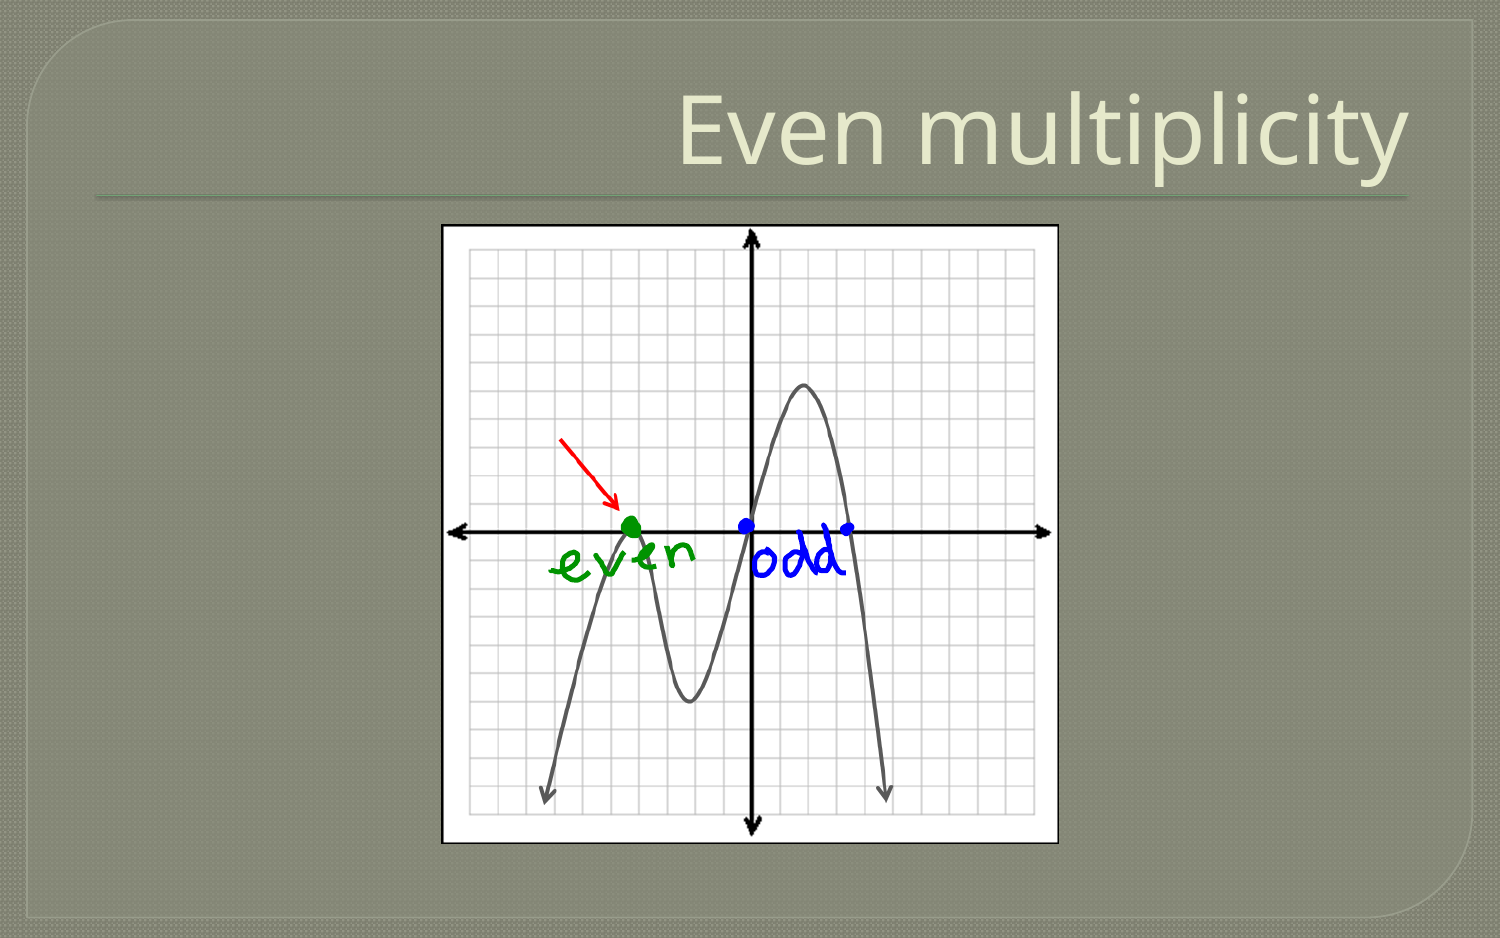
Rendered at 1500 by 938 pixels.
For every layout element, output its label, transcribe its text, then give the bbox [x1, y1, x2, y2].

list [441, 224, 1059, 844]
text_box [754, 524, 853, 576]
title Even multiplicity [75, 34, 1425, 191]
